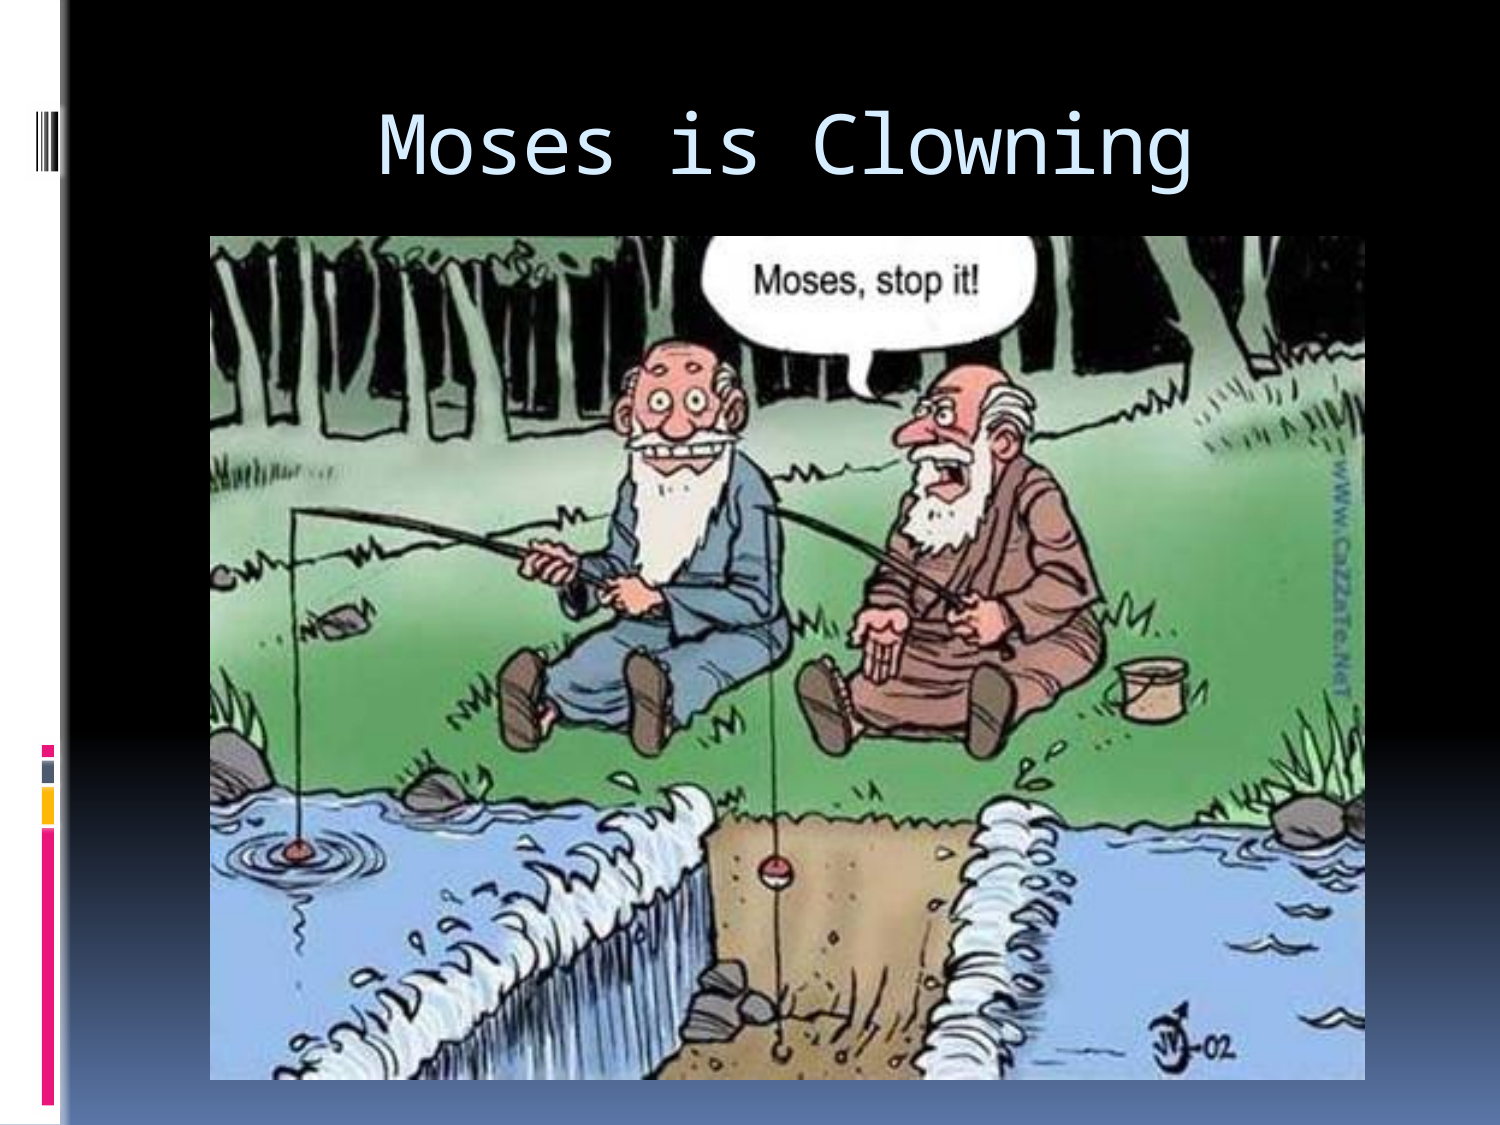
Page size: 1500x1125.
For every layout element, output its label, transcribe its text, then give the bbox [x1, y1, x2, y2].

picture [210, 235, 1365, 1081]
title Moses is Clowning [150, 83, 1425, 234]
